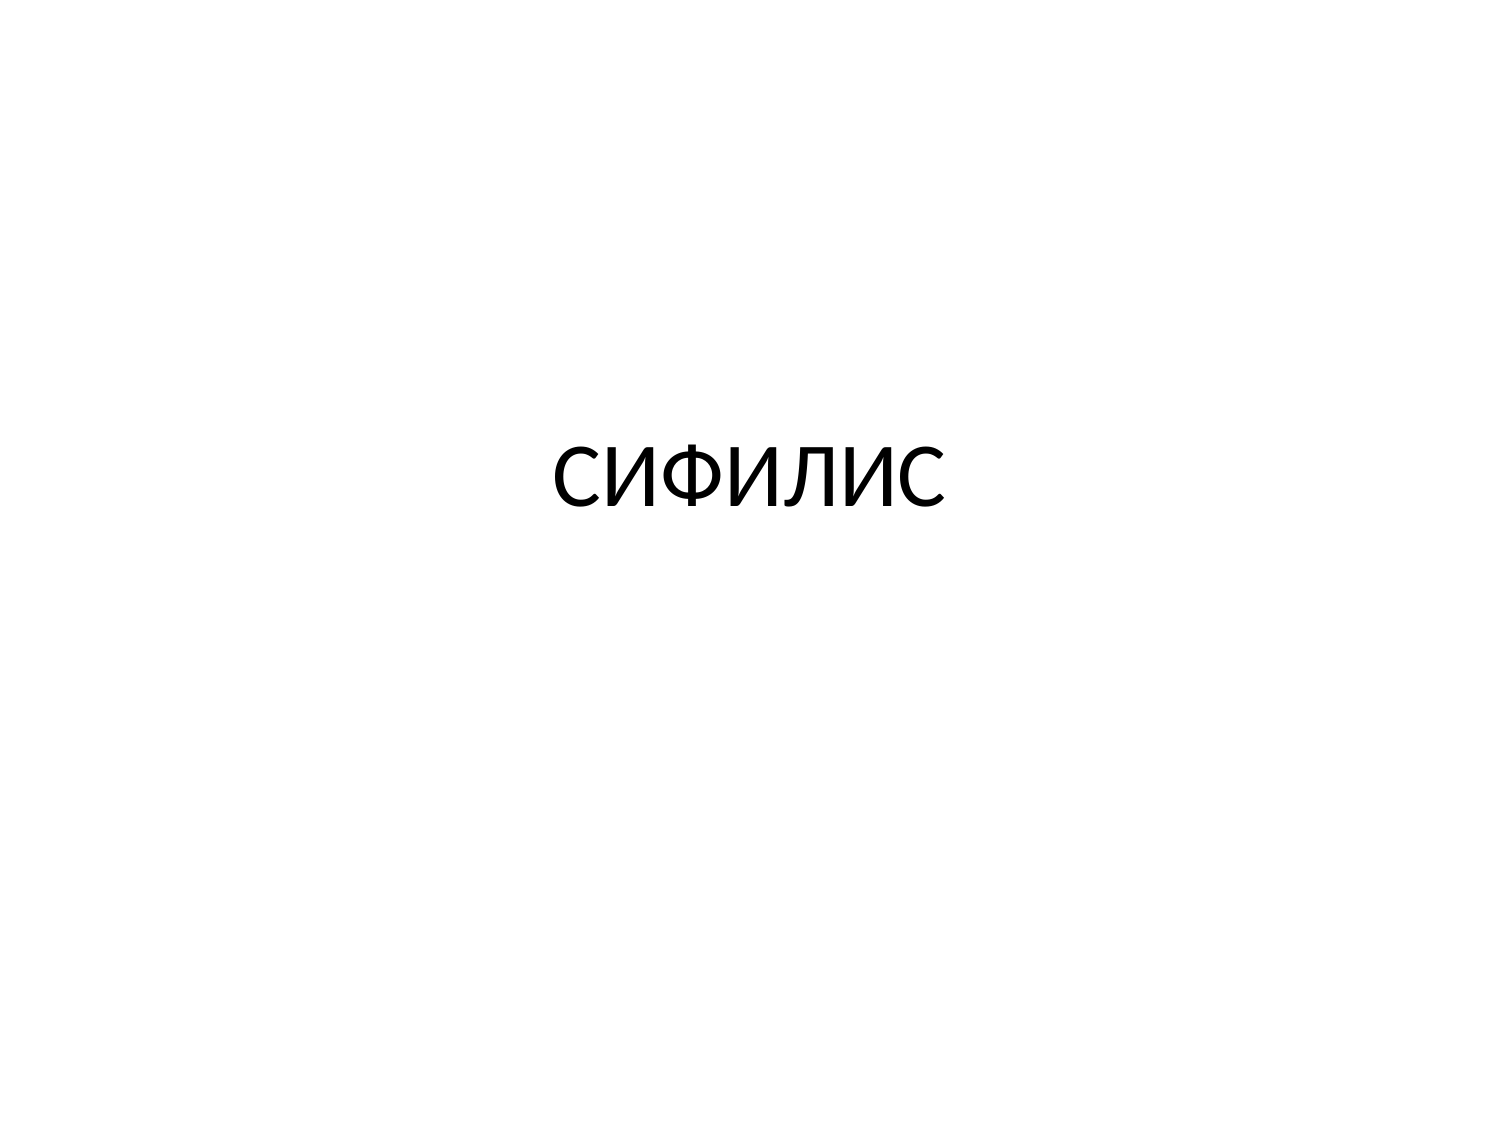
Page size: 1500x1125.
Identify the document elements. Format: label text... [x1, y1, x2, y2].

title СИФИЛИС [112, 349, 1388, 591]
